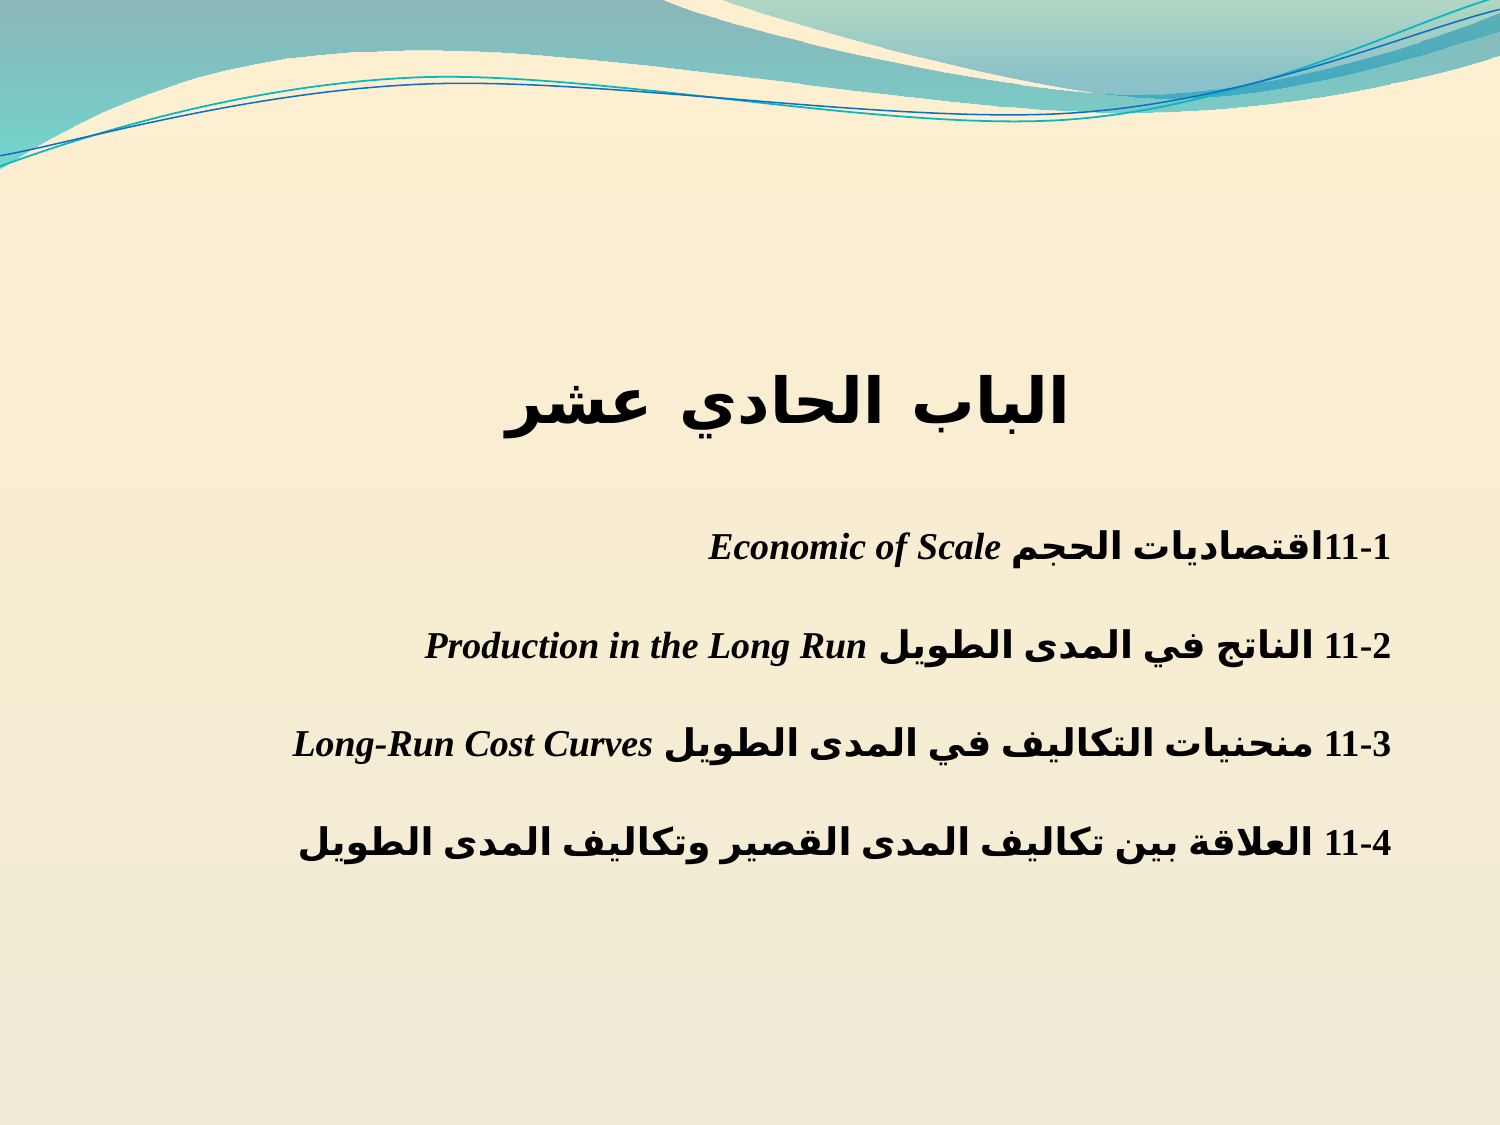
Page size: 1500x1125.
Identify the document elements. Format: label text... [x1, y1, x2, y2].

subtitle 11-1اقتصاديات الحجم Economic of Scale 11-2 الناتج في المدى الطويل Production in the Long Run 11-3 منحنيات التكاليف في المدى الطويل Long-Run Cost Curves 11-4 العلاقة بين تكاليف المدى القصير وتكاليف المدى الطويل [269, 468, 1395, 913]
title الباب الحادي عشر [246, 316, 1334, 446]
